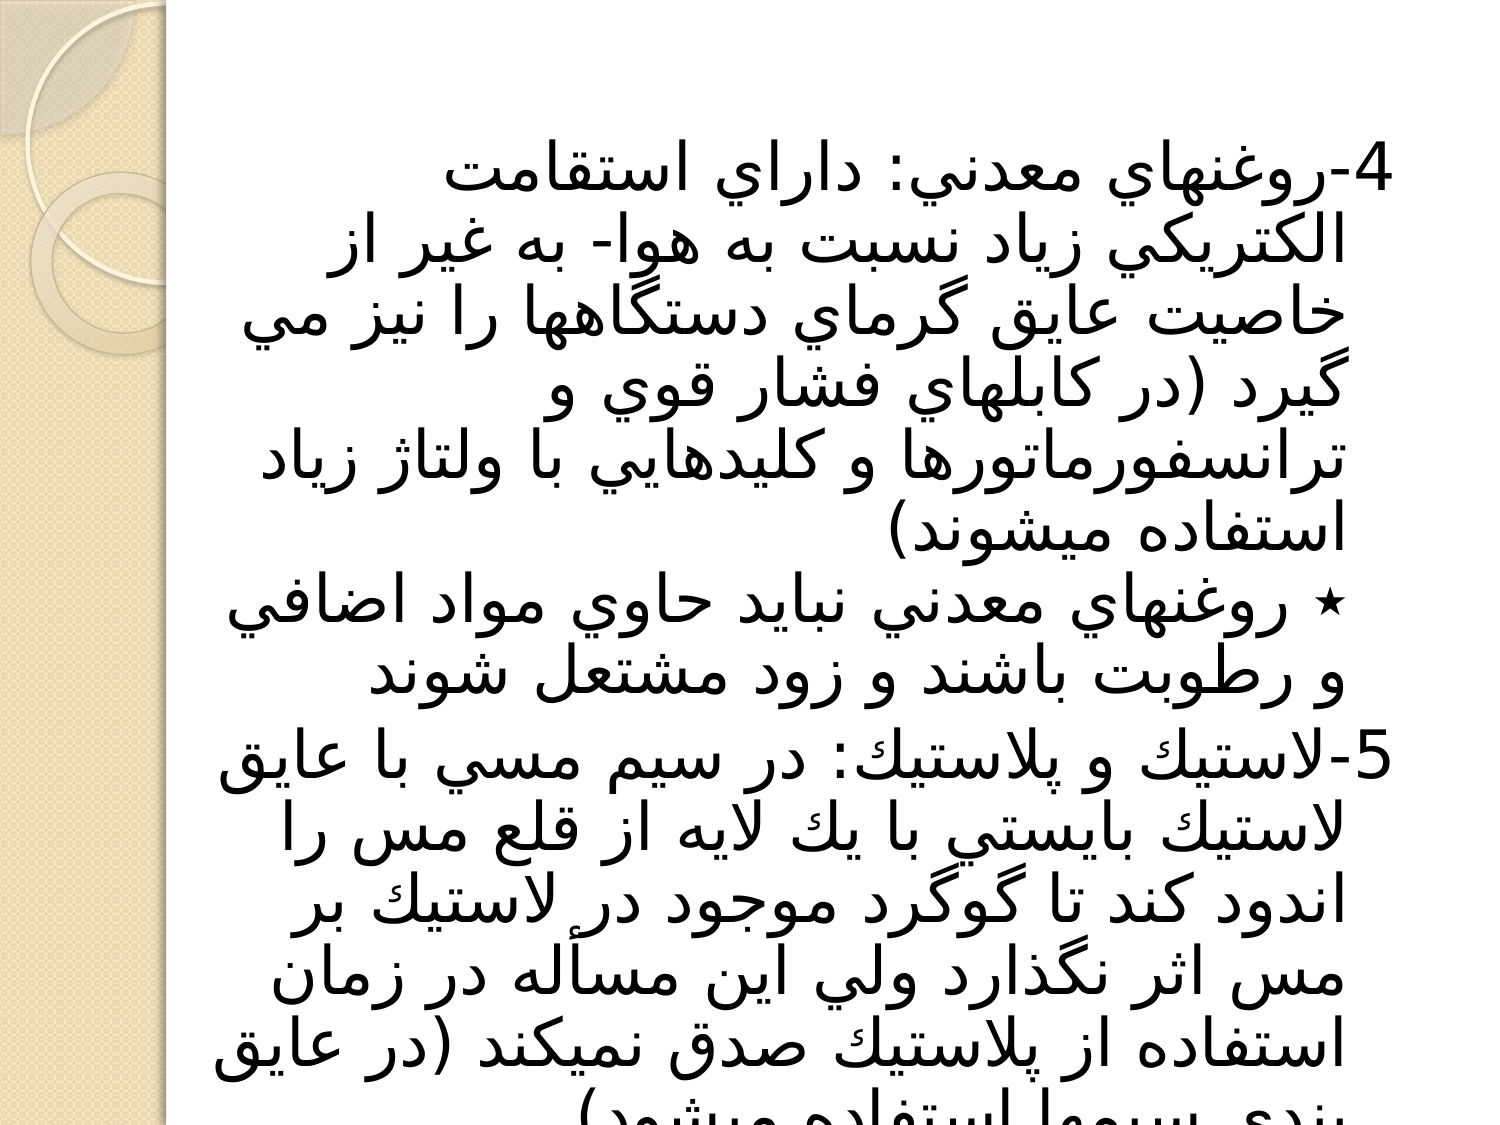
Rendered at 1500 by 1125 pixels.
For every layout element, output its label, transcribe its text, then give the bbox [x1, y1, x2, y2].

list 4-روغنهاي معدني: داراي استقامت الكتريكي زياد نسبت به هوا- به غير از خاصيت عايق گرماي دستگاهها را نيز مي گيرد (در كابلهاي فشار قوي و ترانسفورماتورها و كليدهايي با ولتاژ زياد استفاده ميشوند) ٭ روغنهاي معدني نبايد حاوي مواد اضافي و رطوبت باشند و زود مشتعل شوند 5-لاستيك و پلاستيك: در سيم مسي با عايق لاستيك بايستي با يك لايه از قلع مس را اندود كند تا گوگرد موجود در لاستيك بر مس اثر نگذارد ولي اين مسأله در زمان استفاده از پلاستيك صدق نميكند (در عايق بندي سيمها استفاده ميشود) [171, 125, 1425, 1005]
